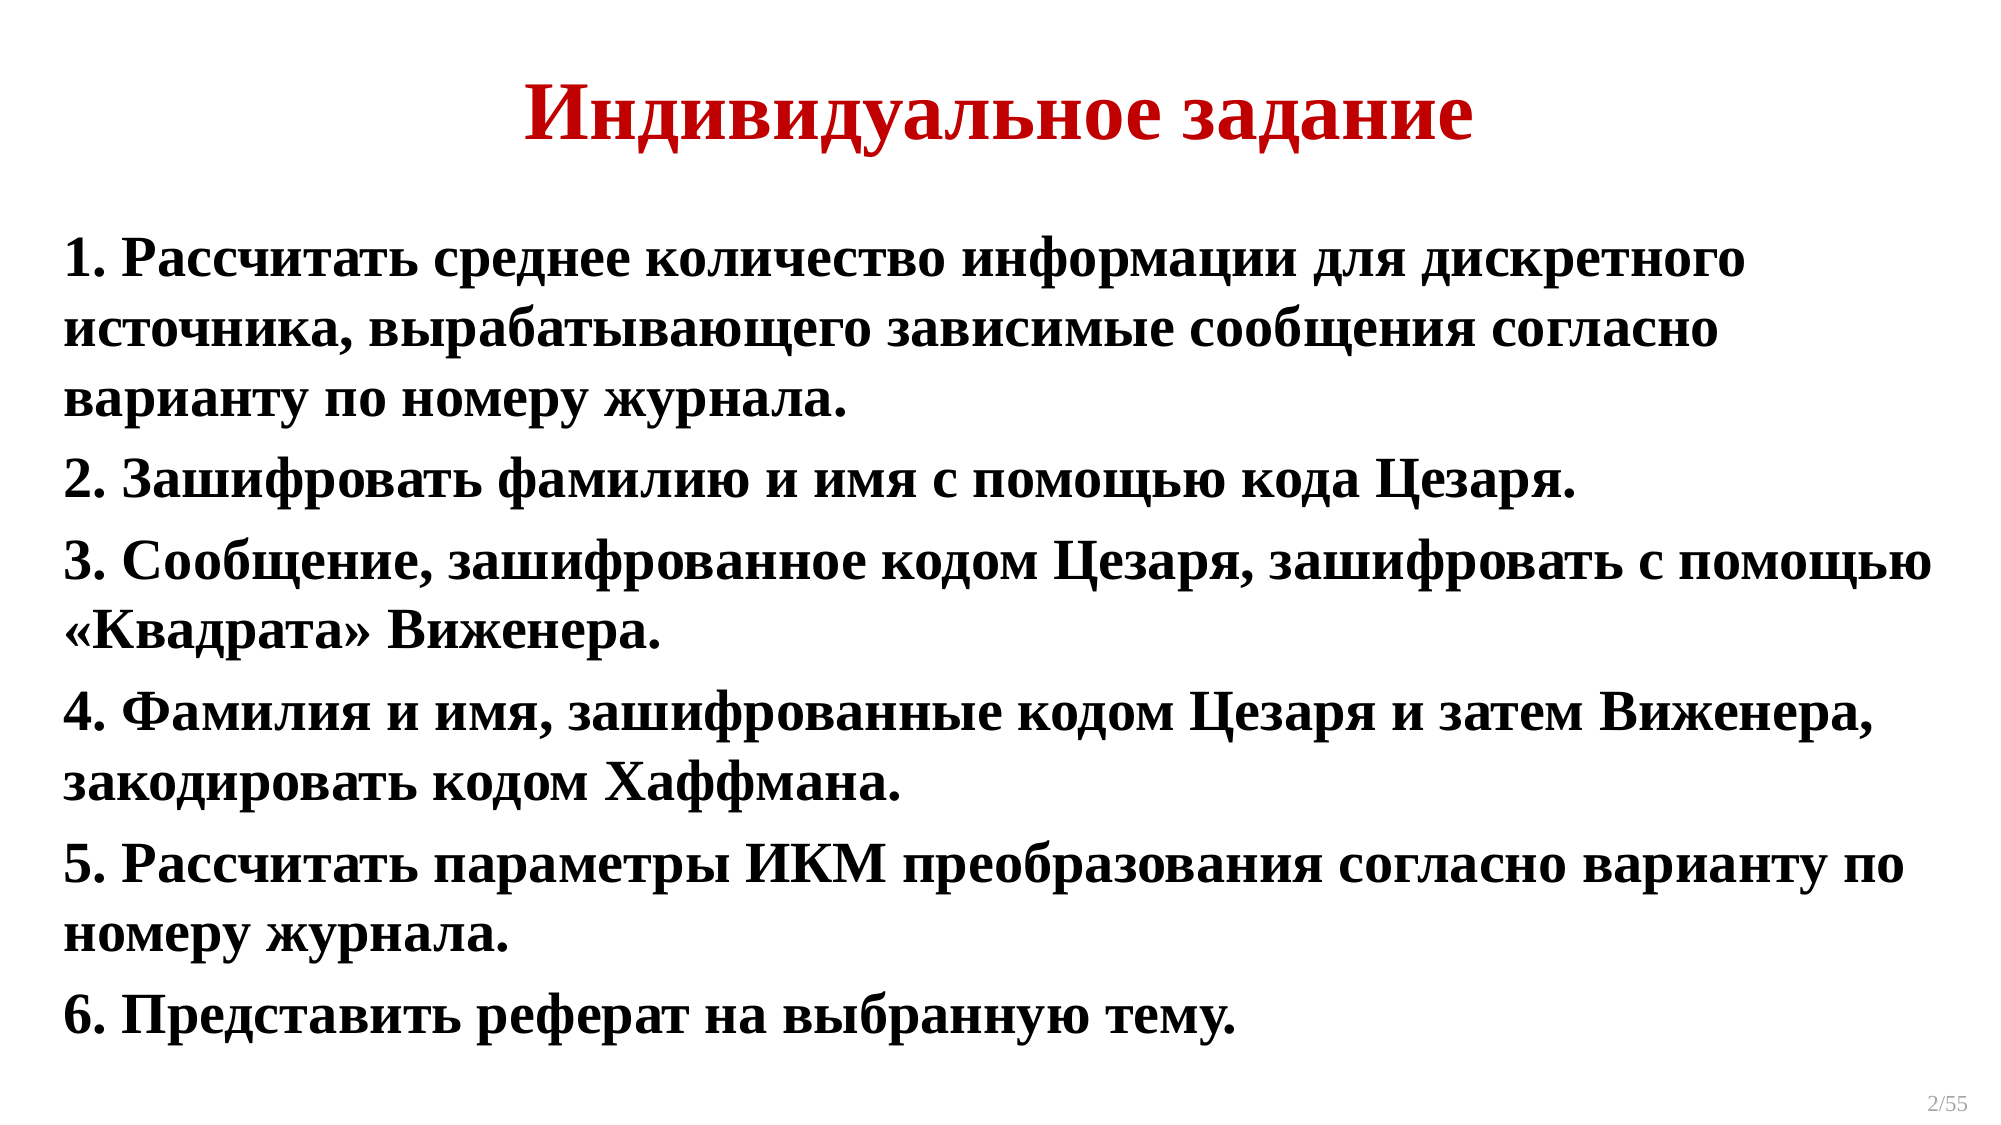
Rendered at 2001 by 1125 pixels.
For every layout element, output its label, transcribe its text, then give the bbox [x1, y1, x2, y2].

title Индивидуальное задание [99, 27, 1900, 185]
list 1. Рассчитать среднее количество информации для дискретного источника, вырабатывающего зависимые сообщения согласно варианту по номеру журнала. 2. Зашифровать фамилию и имя с помощью кода Цезаря. 3. Сообщение, зашифрованное кодом Цезаря, зашифровать с помощью «Квадрата» Виженера. 4. Фамилия и имя, зашифрованные кодом Цезаря и затем Виженера, закодировать кодом Хаффмана. 5. Рассчитать параметры ИКМ преобразования согласно варианту по номеру журнала. 6. Представить реферат на выбранную тему. [48, 210, 1963, 1085]
